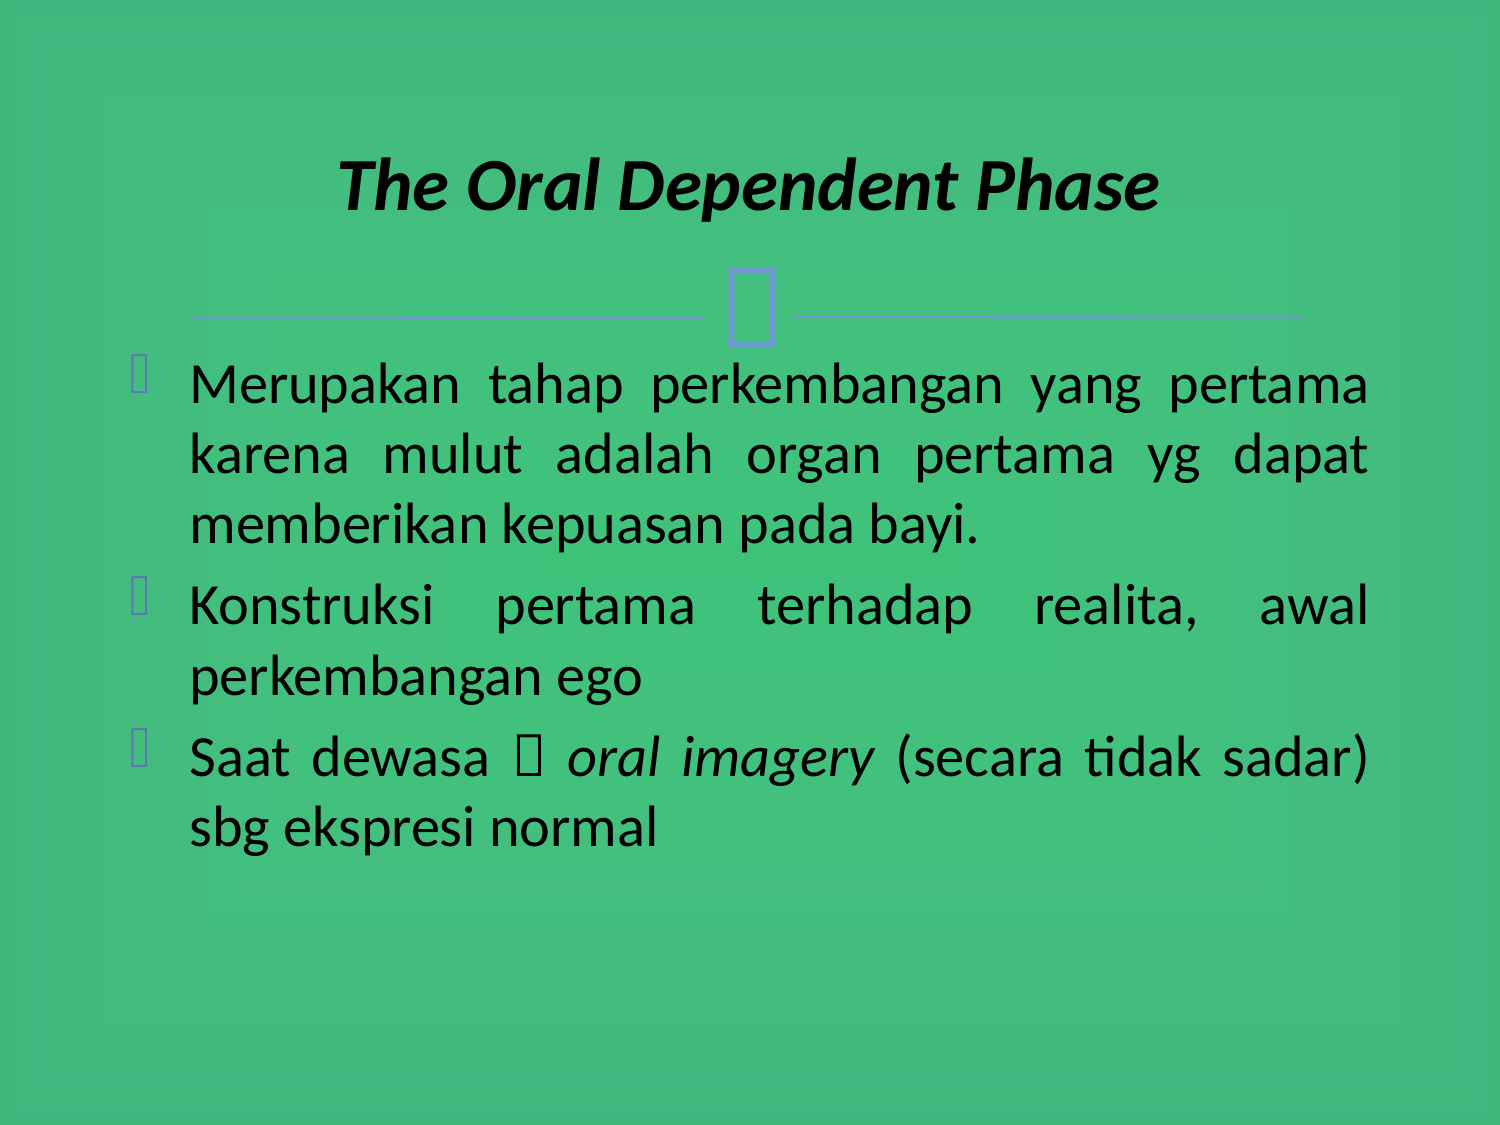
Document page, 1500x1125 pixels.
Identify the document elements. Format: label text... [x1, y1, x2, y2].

title The Oral Dependent Phase [112, 93, 1386, 267]
list Merupakan tahap perkembangan yang pertama karena mulut adalah organ pertama yg dapat memberikan kepuasan pada bayi. Konstruksi pertama terhadap realita, awal perkembangan ego Saat dewasa  oral imagery (secara tidak sadar) sbg ekspresi normal [114, 337, 1386, 974]
